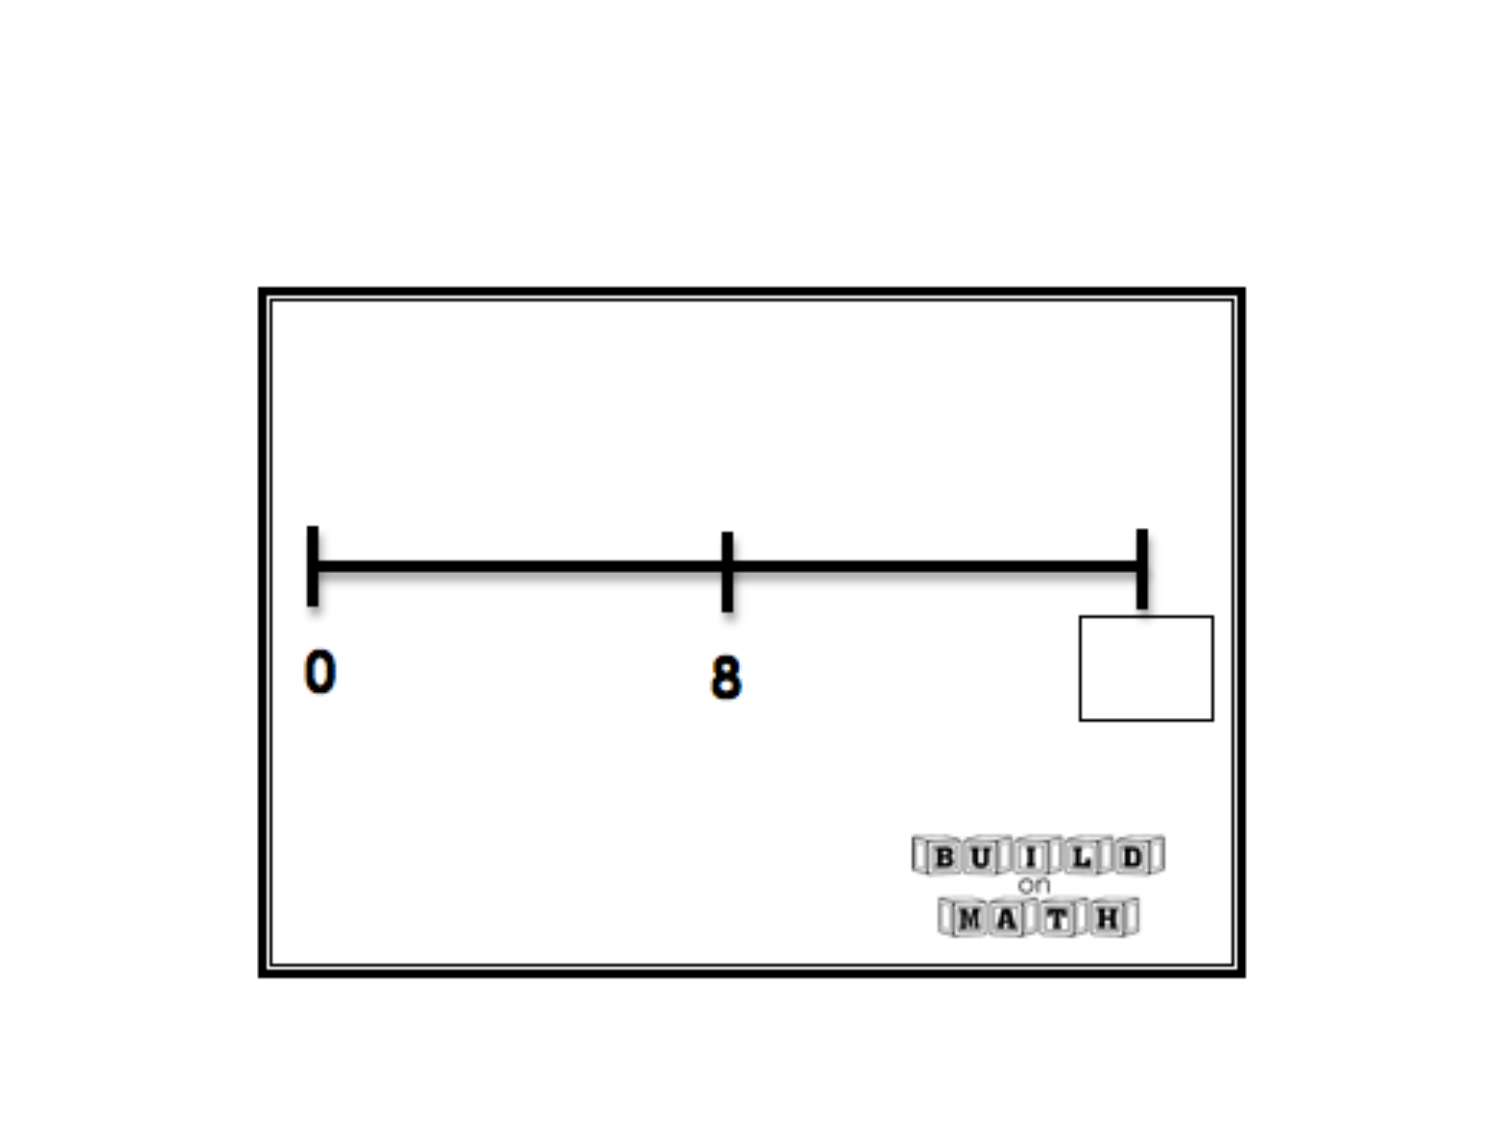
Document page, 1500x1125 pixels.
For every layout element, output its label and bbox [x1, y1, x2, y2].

list [74, 262, 1426, 1006]
